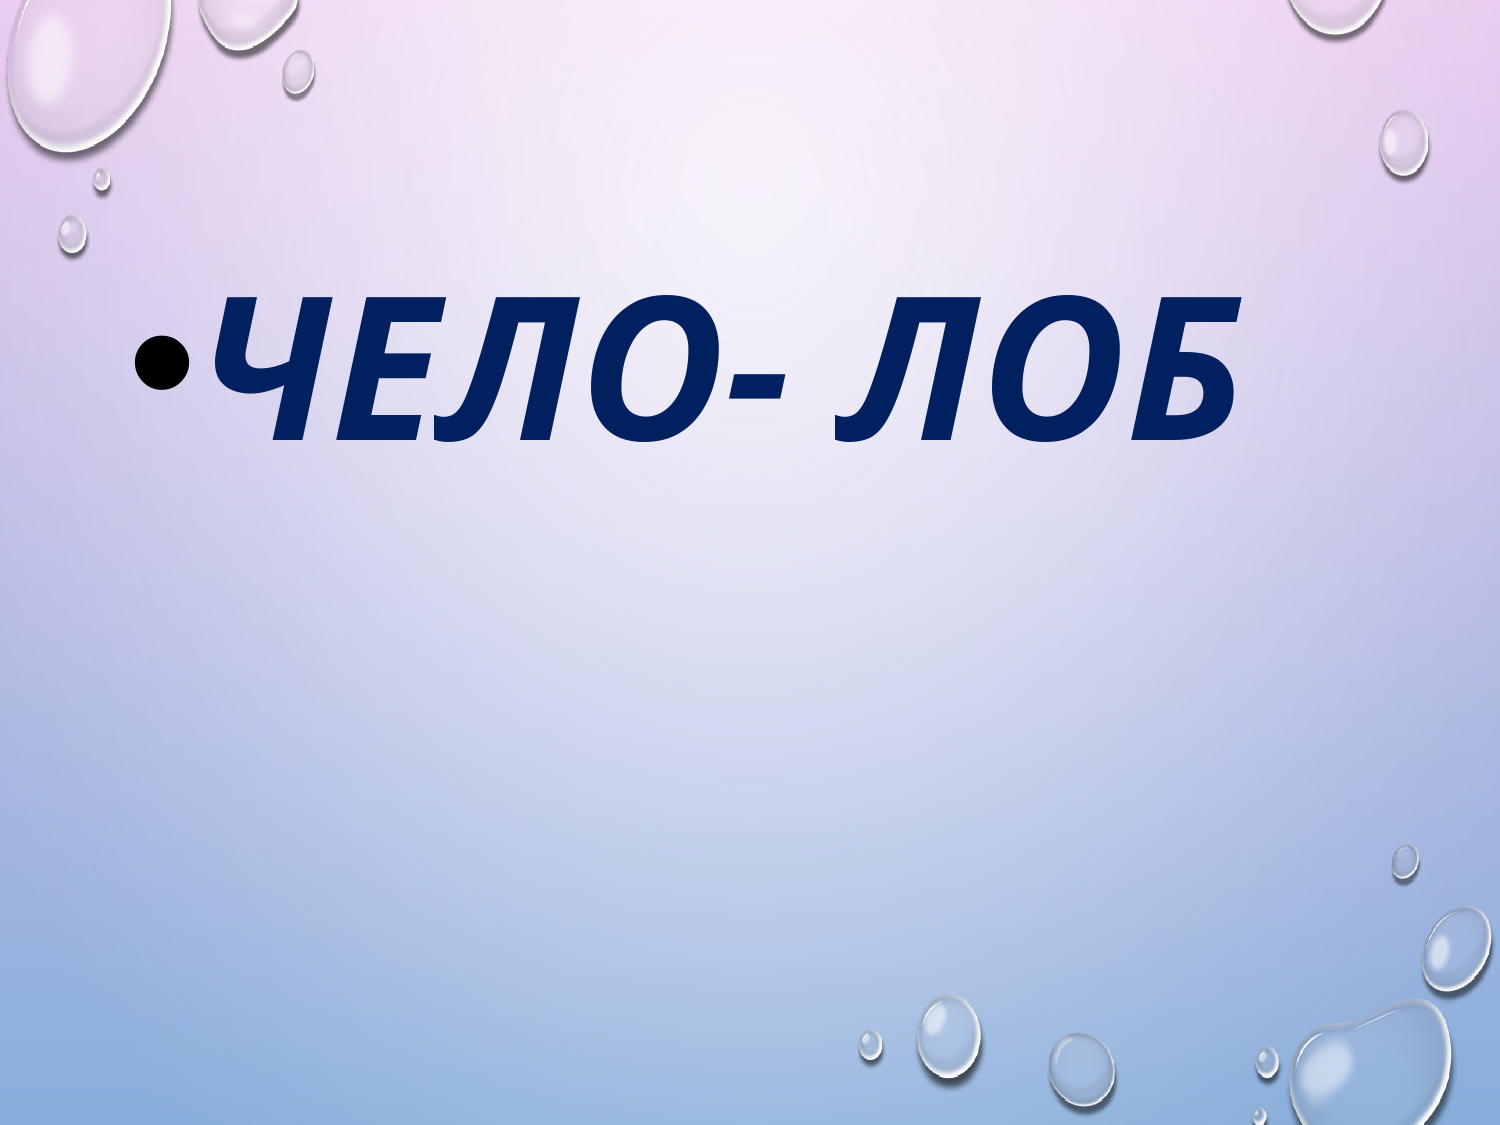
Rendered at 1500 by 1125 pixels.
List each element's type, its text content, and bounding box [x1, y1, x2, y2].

picture [0, 0, 1500, 1125]
list чело- лоб [112, 184, 1388, 950]
